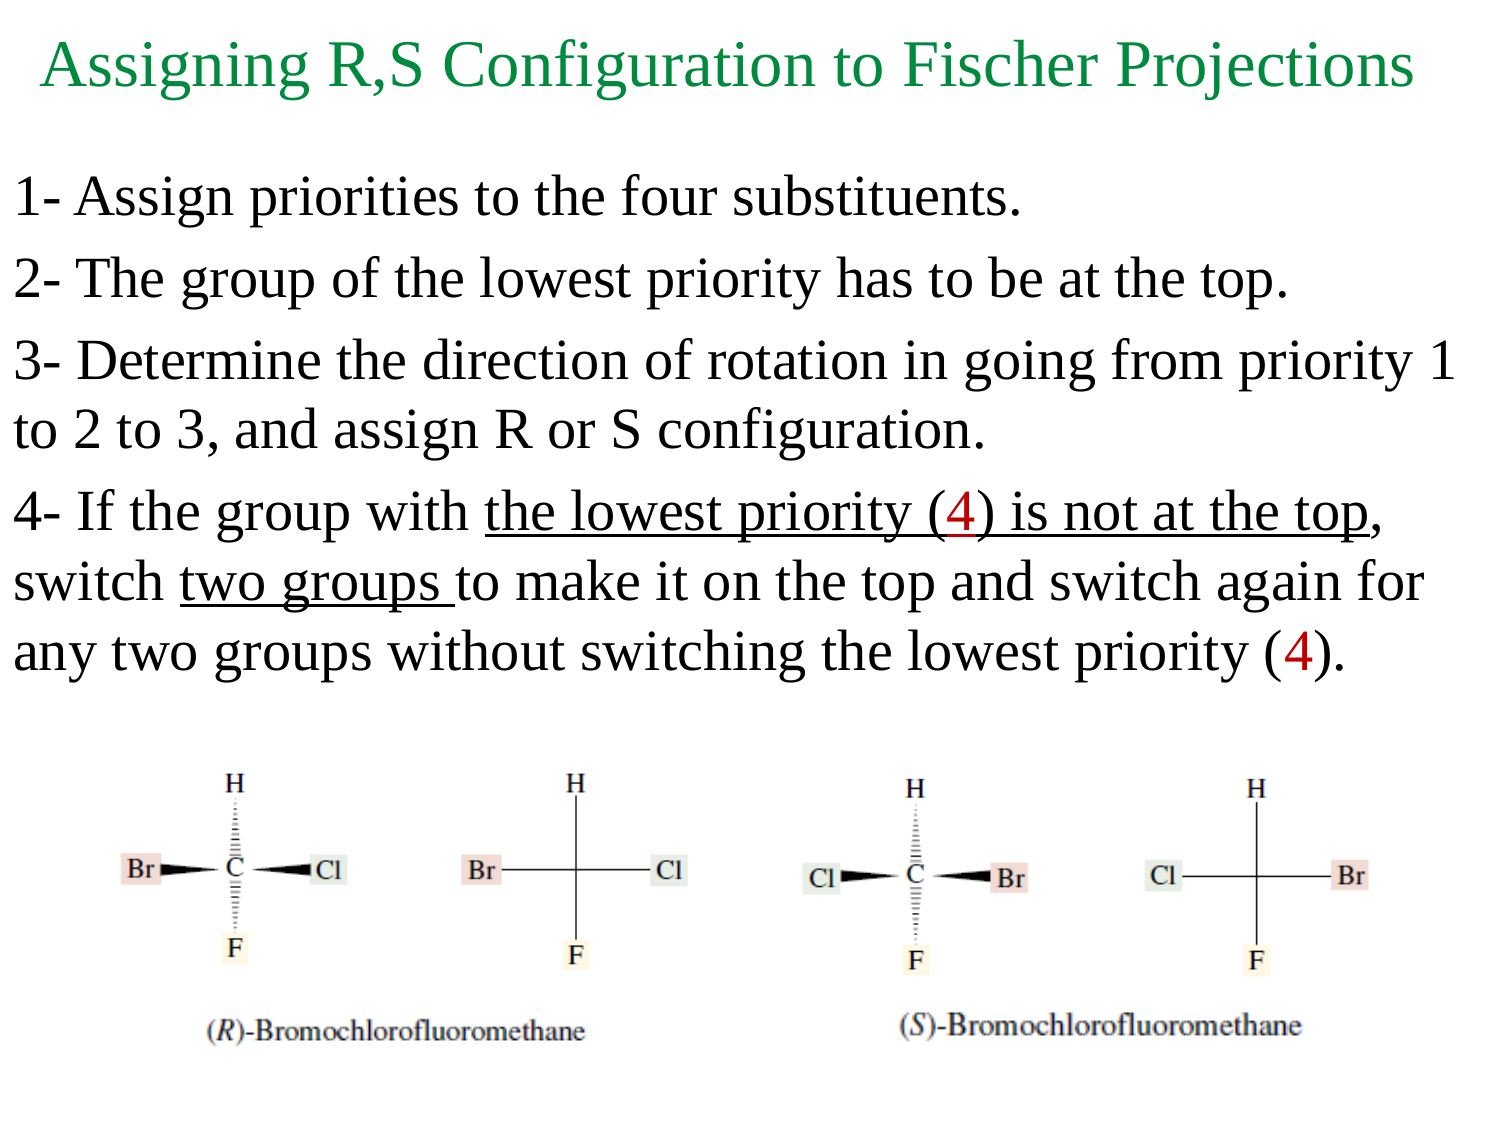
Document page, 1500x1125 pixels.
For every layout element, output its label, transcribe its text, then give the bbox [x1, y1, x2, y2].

text_box 1- Assign priorities to the four substituents. 2- The group of the lowest priority has to be at the top. 3- Determine the direction of rotation in going from priority 1 to 2 to 3, and assign R or S configuration. 4- If the group with the lowest priority (4) is not at the top, switch two groups to make it on the top and switch again for any two groups without switching the lowest priority (4). [0, 149, 1494, 713]
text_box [786, 749, 1393, 1063]
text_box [40, 749, 712, 1078]
text_box Assigning R,S Configuration to Fischer Projections [24, 12, 1500, 108]
